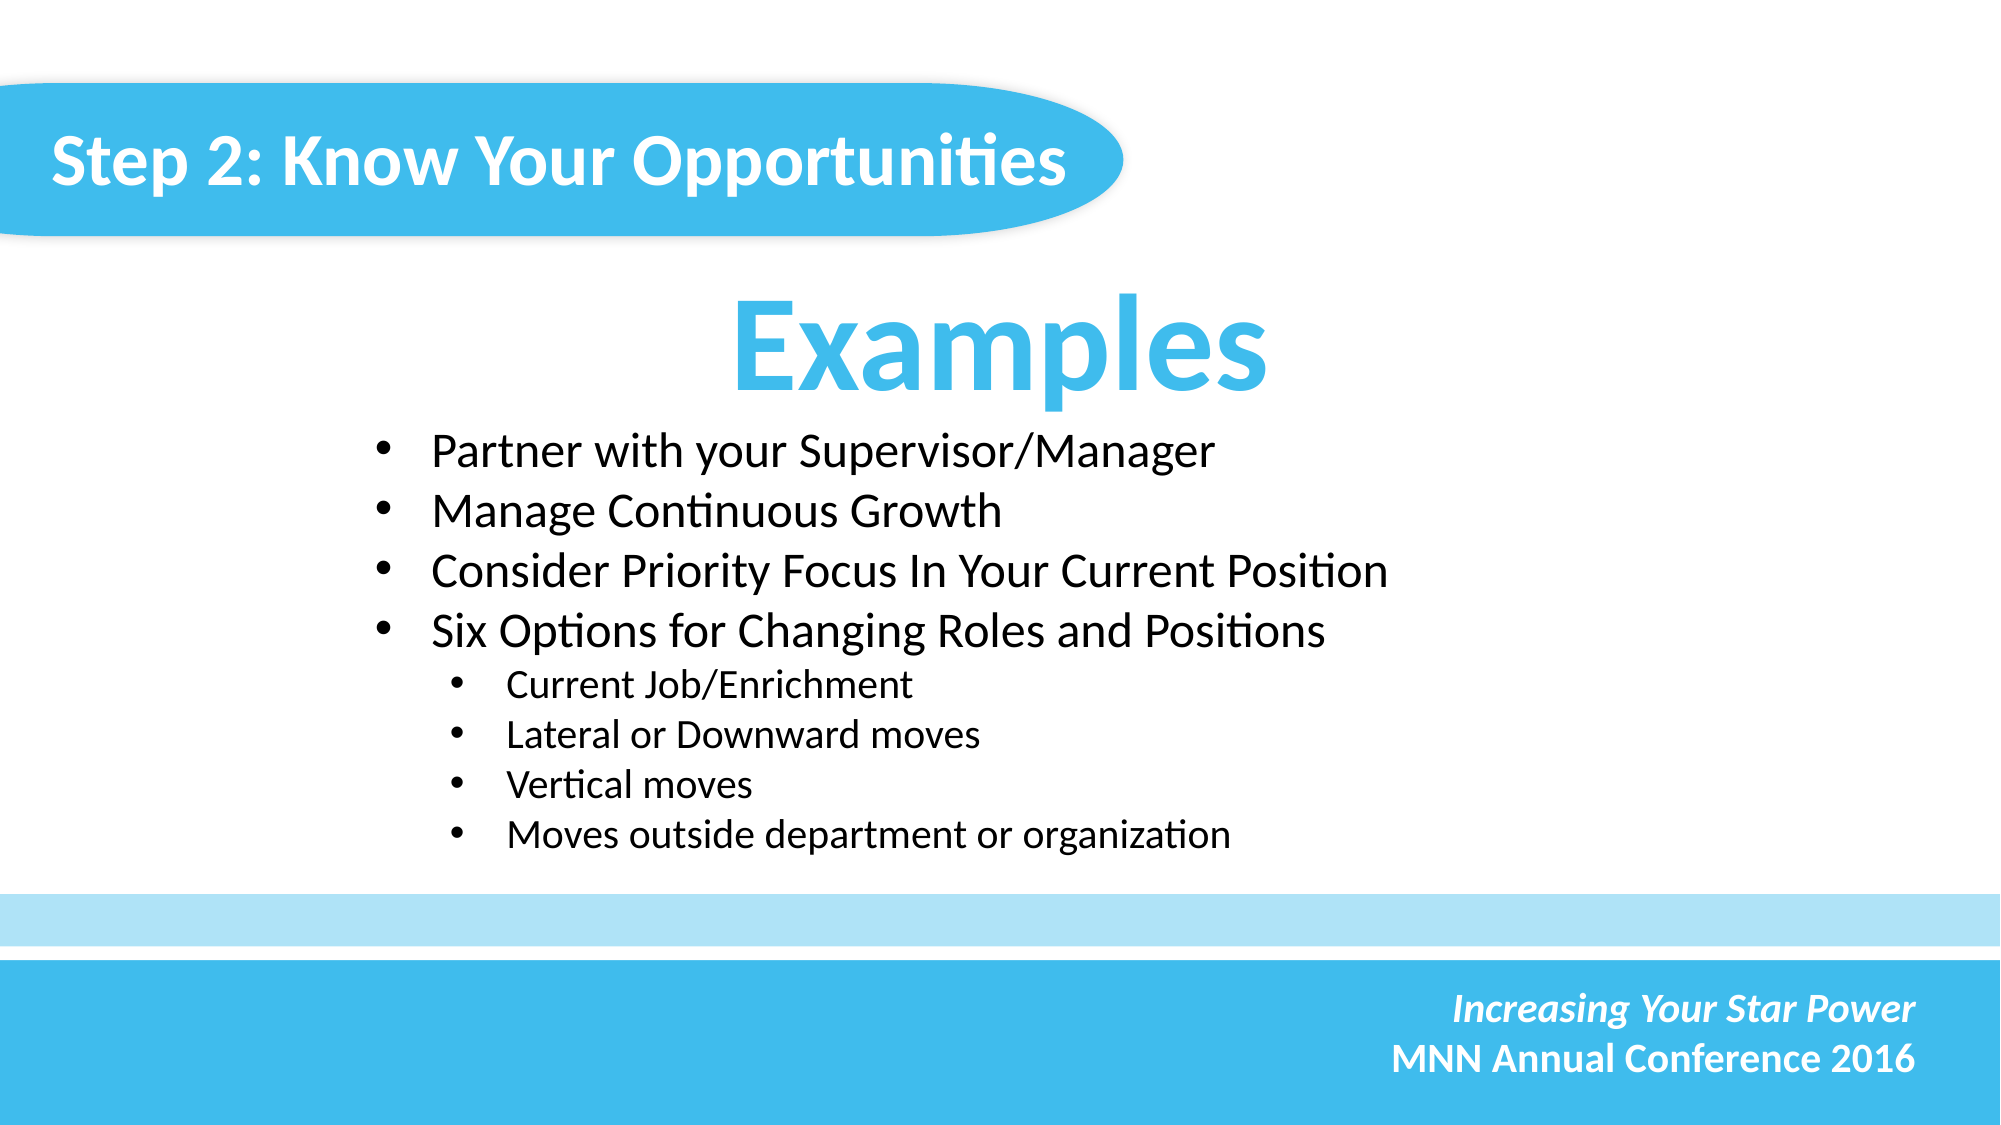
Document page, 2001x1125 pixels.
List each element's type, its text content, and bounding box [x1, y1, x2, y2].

text_box [0, 972, 2000, 1125]
text_box Partner with your Supervisor/Manager Manage Continuous Growth Consider Priority Focus In Your Current Position Six Options for Changing Roles and Positions Current Job/Enrichment Lateral or Downward moves Vertical moves Moves outside department or organization [360, 409, 1716, 894]
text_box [783, 972, 1932, 1089]
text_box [0, 894, 2000, 972]
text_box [0, 83, 1124, 237]
text_box Examples [124, 237, 1876, 426]
